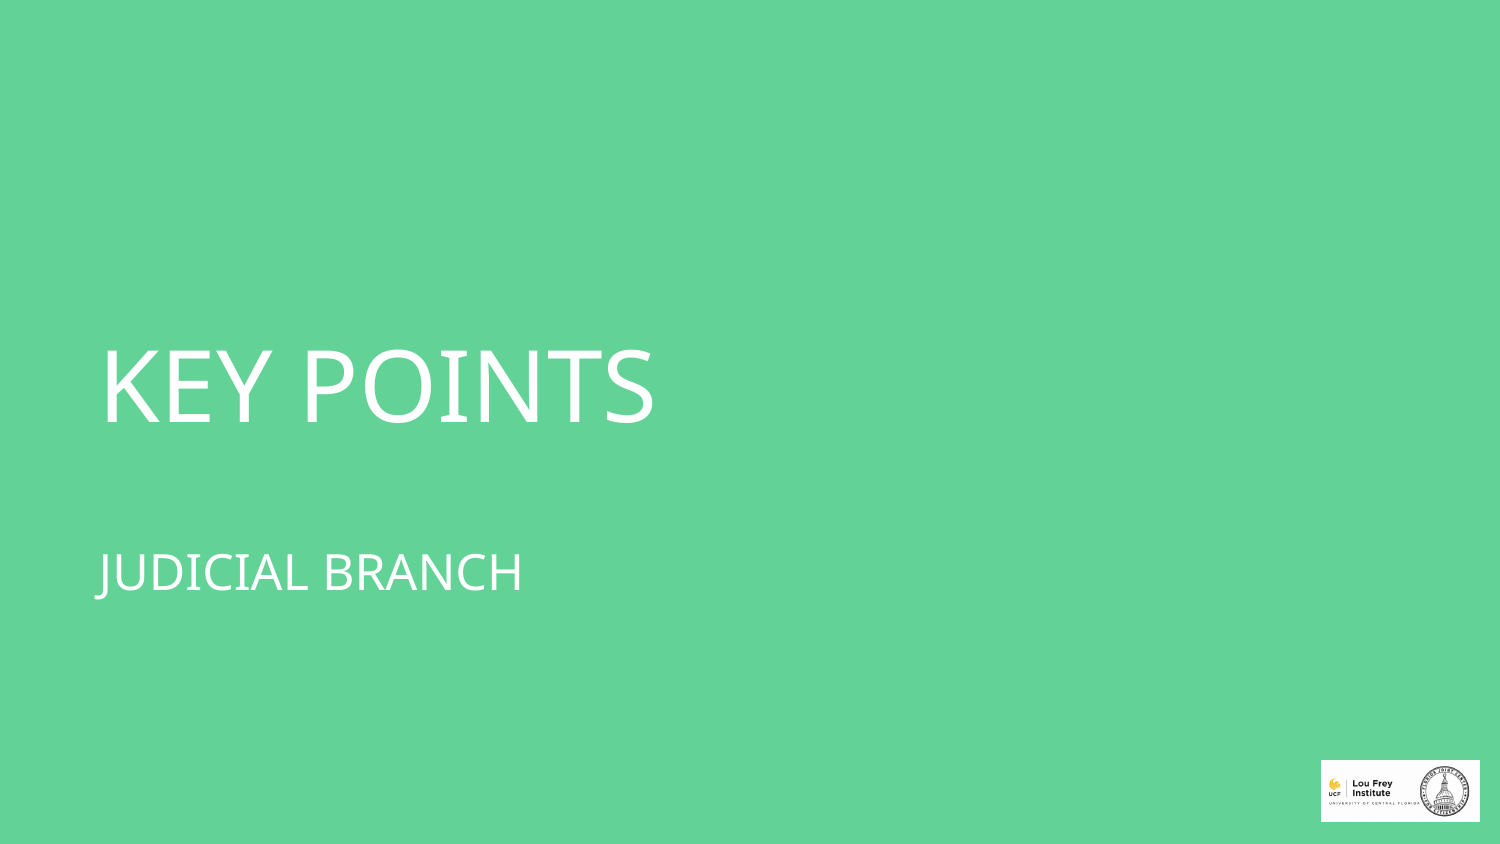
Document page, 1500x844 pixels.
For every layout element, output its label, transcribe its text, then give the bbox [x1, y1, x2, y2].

picture [1321, 760, 1480, 822]
title KEY POINTS [83, 206, 1417, 467]
subtitle JUDICIAL BRANCH [83, 522, 1417, 626]
